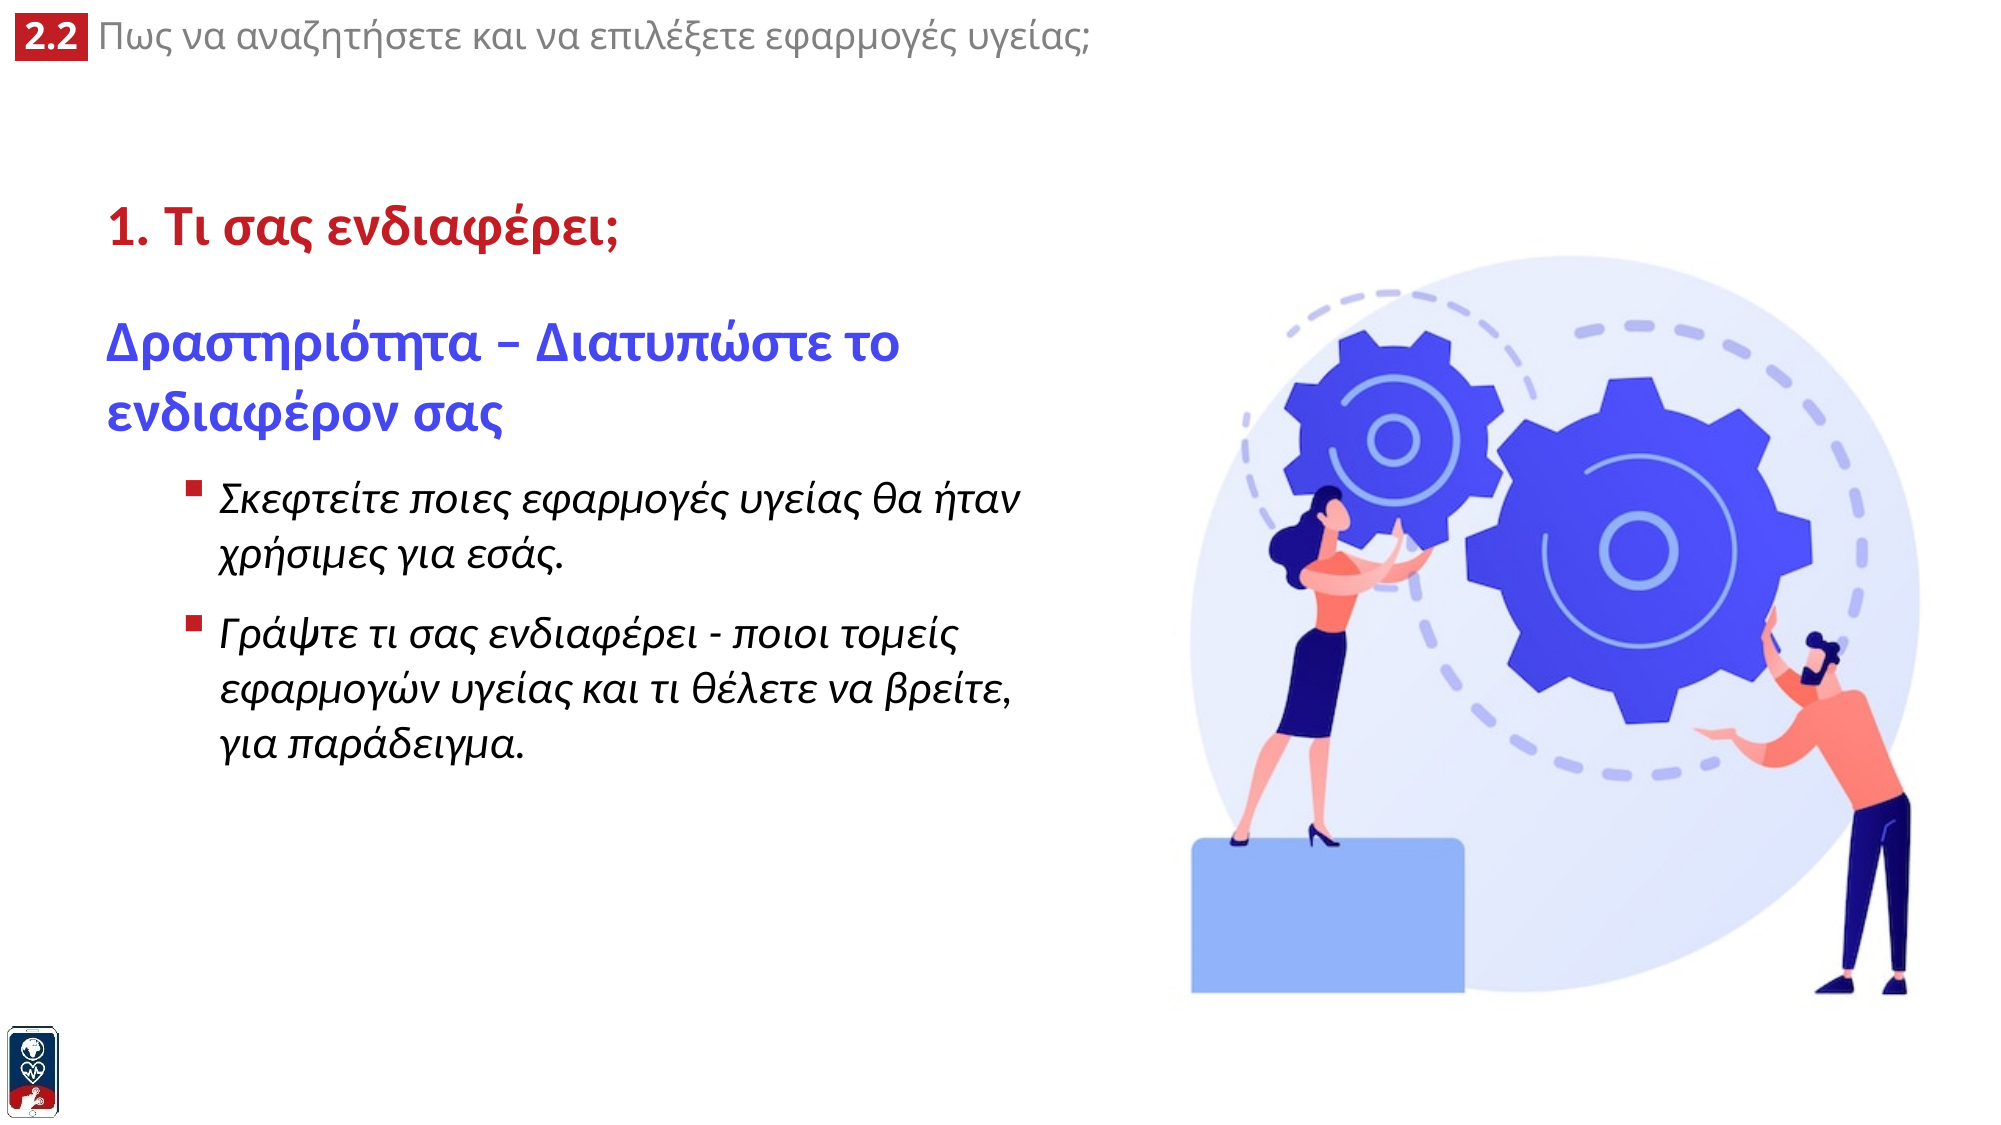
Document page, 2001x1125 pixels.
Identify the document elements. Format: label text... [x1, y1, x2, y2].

list Δραστηριότητα – Διατυπώστε το ενδιαφέρον σας Σκεφτείτε ποιες εφαρμογές υγείας θα ήταν χρήσιμες για εσάς. Γράψτε τι σας ενδιαφέρει - ποιοι τομείς εφαρμογών υγείας και τι θέλετε να βρείτε, για παράδειγμα. [91, 295, 1048, 1094]
picture [7, 1026, 59, 1118]
picture [1069, 136, 2000, 1115]
title 1. Τι σας ενδιαφέρει; [91, 177, 1069, 277]
